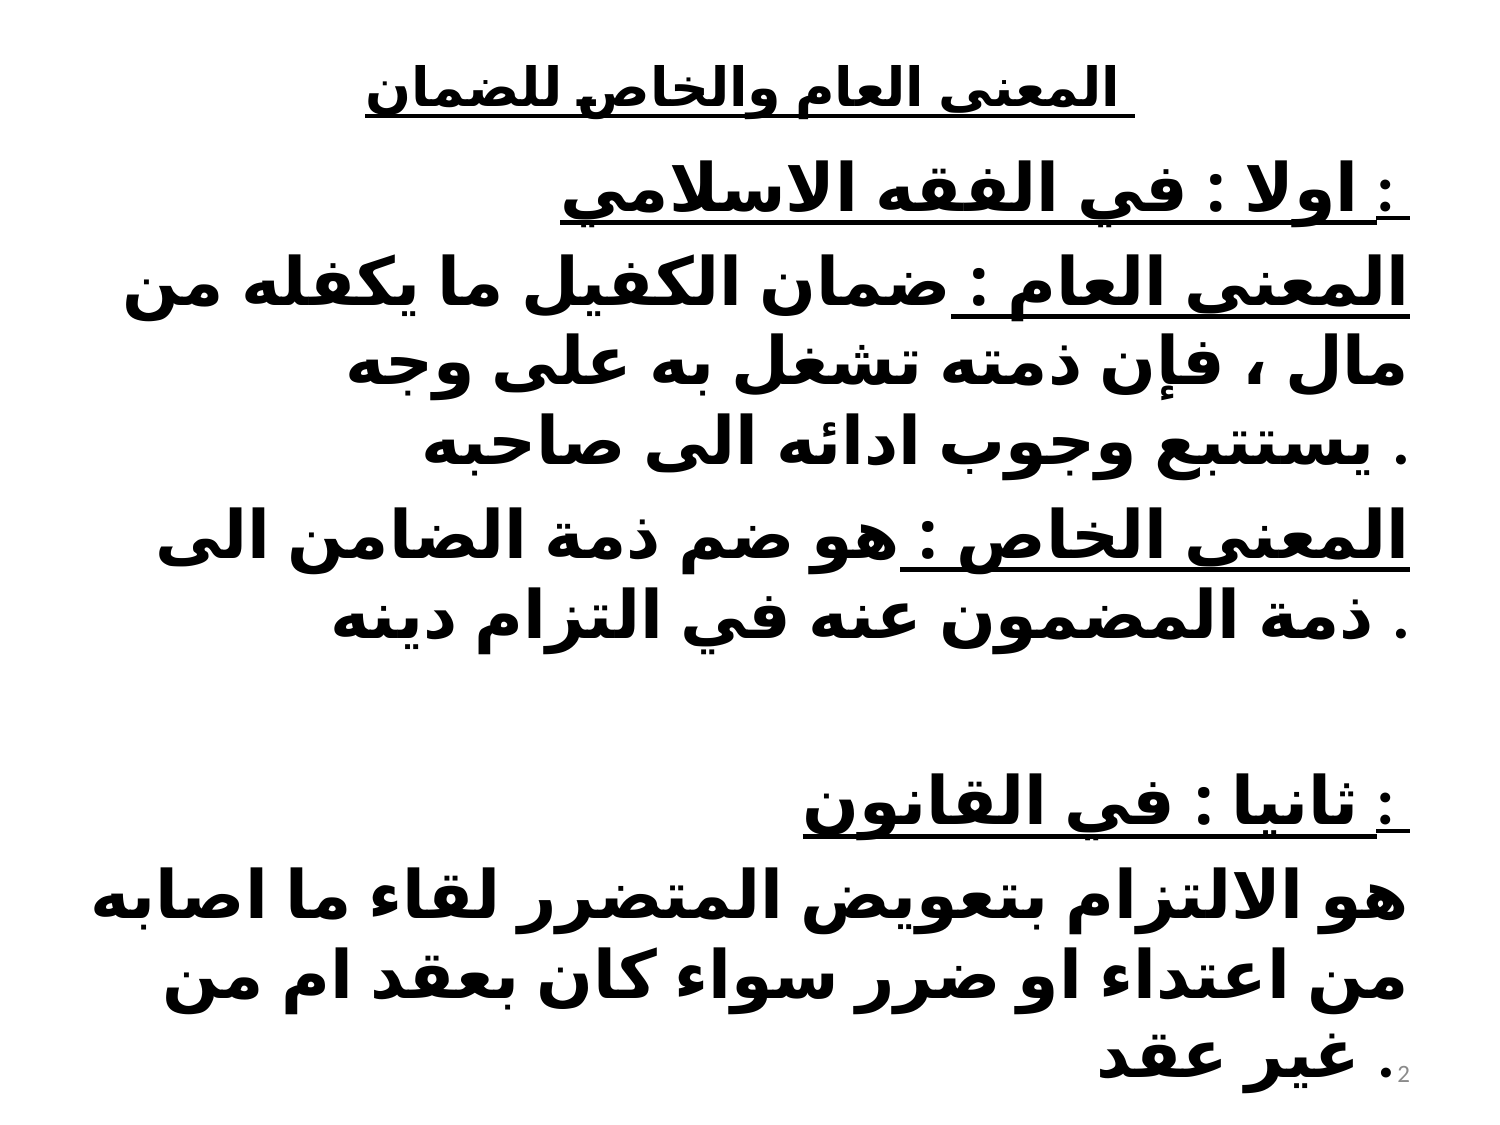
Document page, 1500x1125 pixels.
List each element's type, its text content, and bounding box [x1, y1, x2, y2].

slide_number 2 [1074, 1042, 1425, 1103]
list اولا : في الفقه الاسلامي : المعنى العام : ضمان الكفيل ما يكفله من مال ، فإن ذمته تشغل به على وجه يستتبع وجوب ادائه الى صاحبه . المعنى الخاص : هو ضم ذمة الضامن الى ذمة المضمون عنه في التزام دينه . ثانيا : في القانون : هو الالتزام بتعويض المتضرر لقاء ما اصابه من اعتداء او ضرر سواء كان بعقد ام من غير عقد . [75, 137, 1425, 1005]
title المعنى العام والخاص للضمان [75, 45, 1425, 125]
